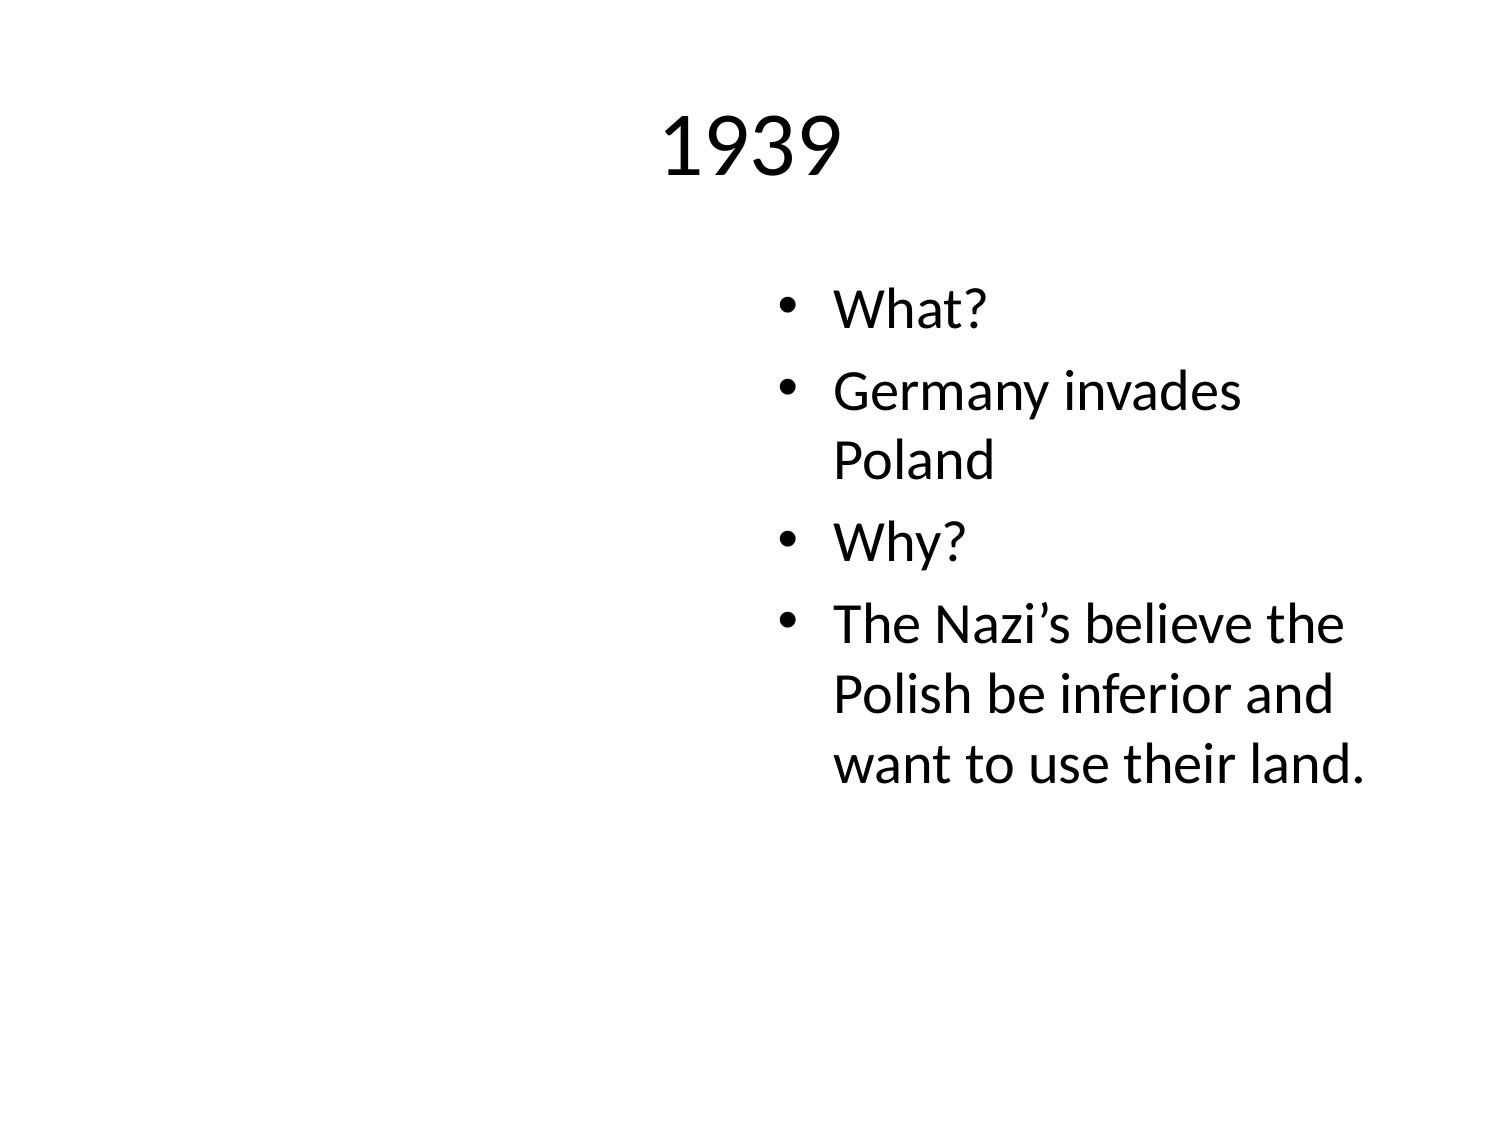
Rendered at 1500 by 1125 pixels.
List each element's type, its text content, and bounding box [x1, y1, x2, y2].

title 1939 [75, 45, 1425, 233]
list What? Germany invades Poland Why? The Nazi’s believe the Polish be inferior and want to use their land. [762, 262, 1425, 1005]
